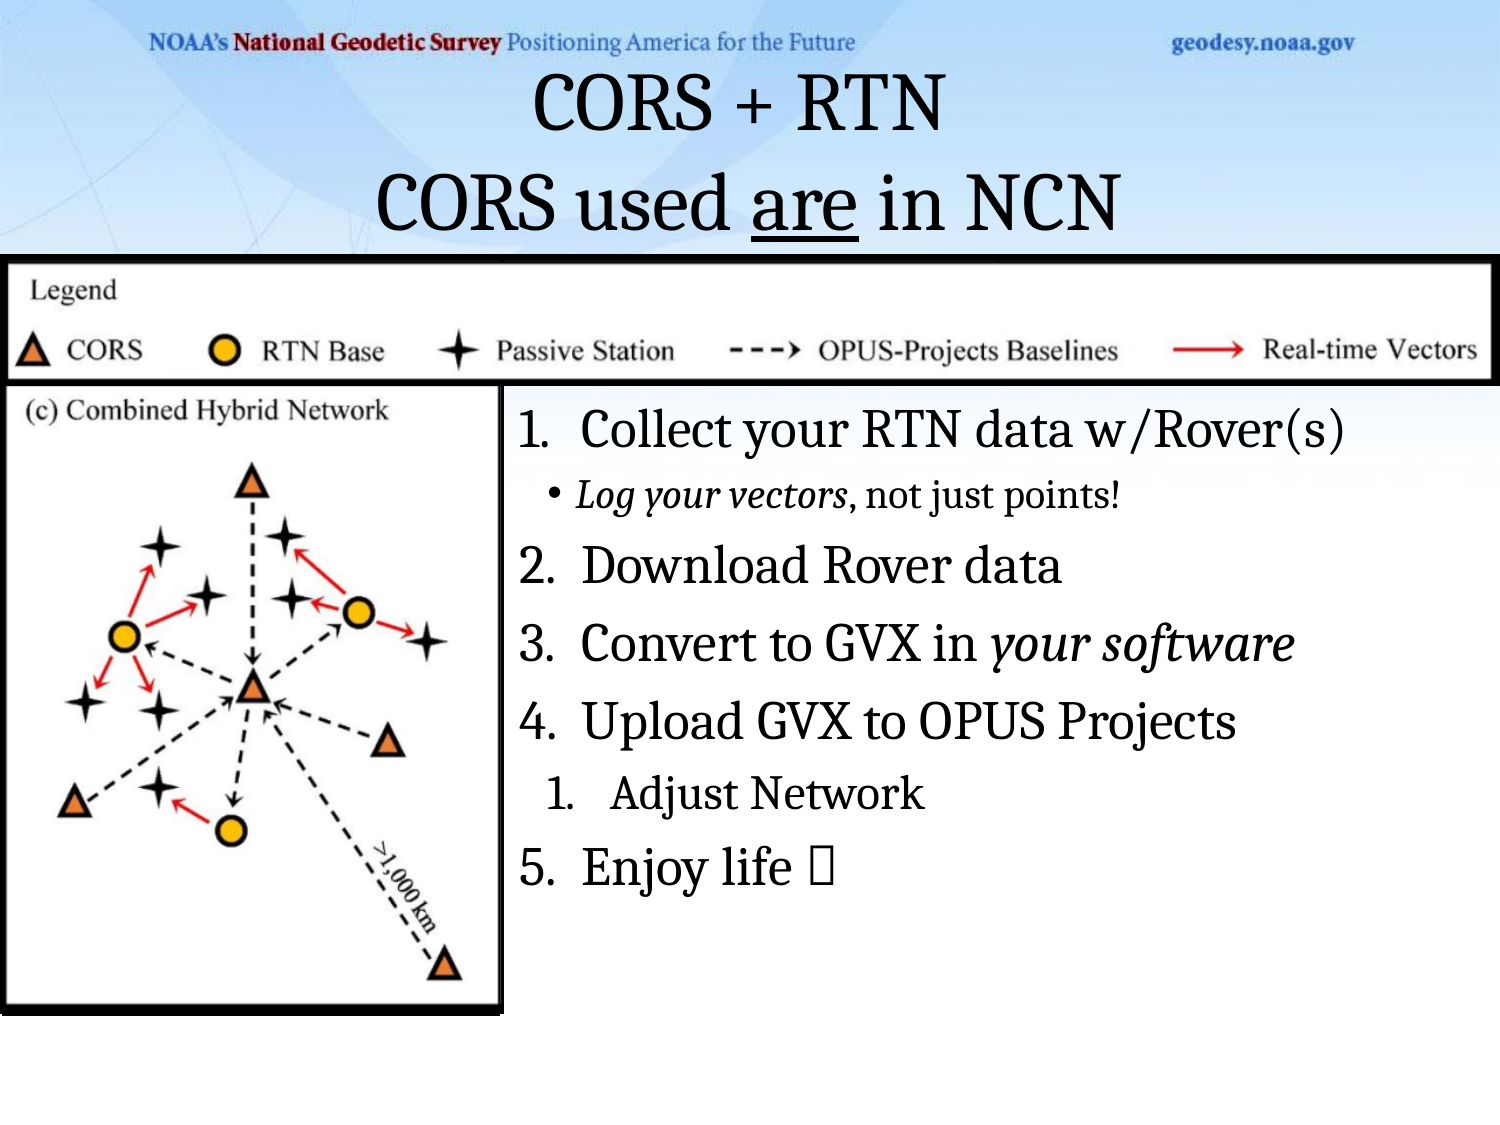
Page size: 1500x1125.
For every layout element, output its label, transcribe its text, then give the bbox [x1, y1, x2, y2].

picture [0, 255, 1500, 1125]
picture [0, 0, 1500, 91]
list Collect your RTN data w/Rover(s) Log your vectors, not just points! Download Rover data Convert to GVX in your software Upload GVX to OPUS Projects Adjust Network Enjoy life  [504, 389, 1500, 1064]
title CORS + RTN CORS used are in NCN [0, 91, 1500, 204]
picture [0, 204, 1500, 254]
